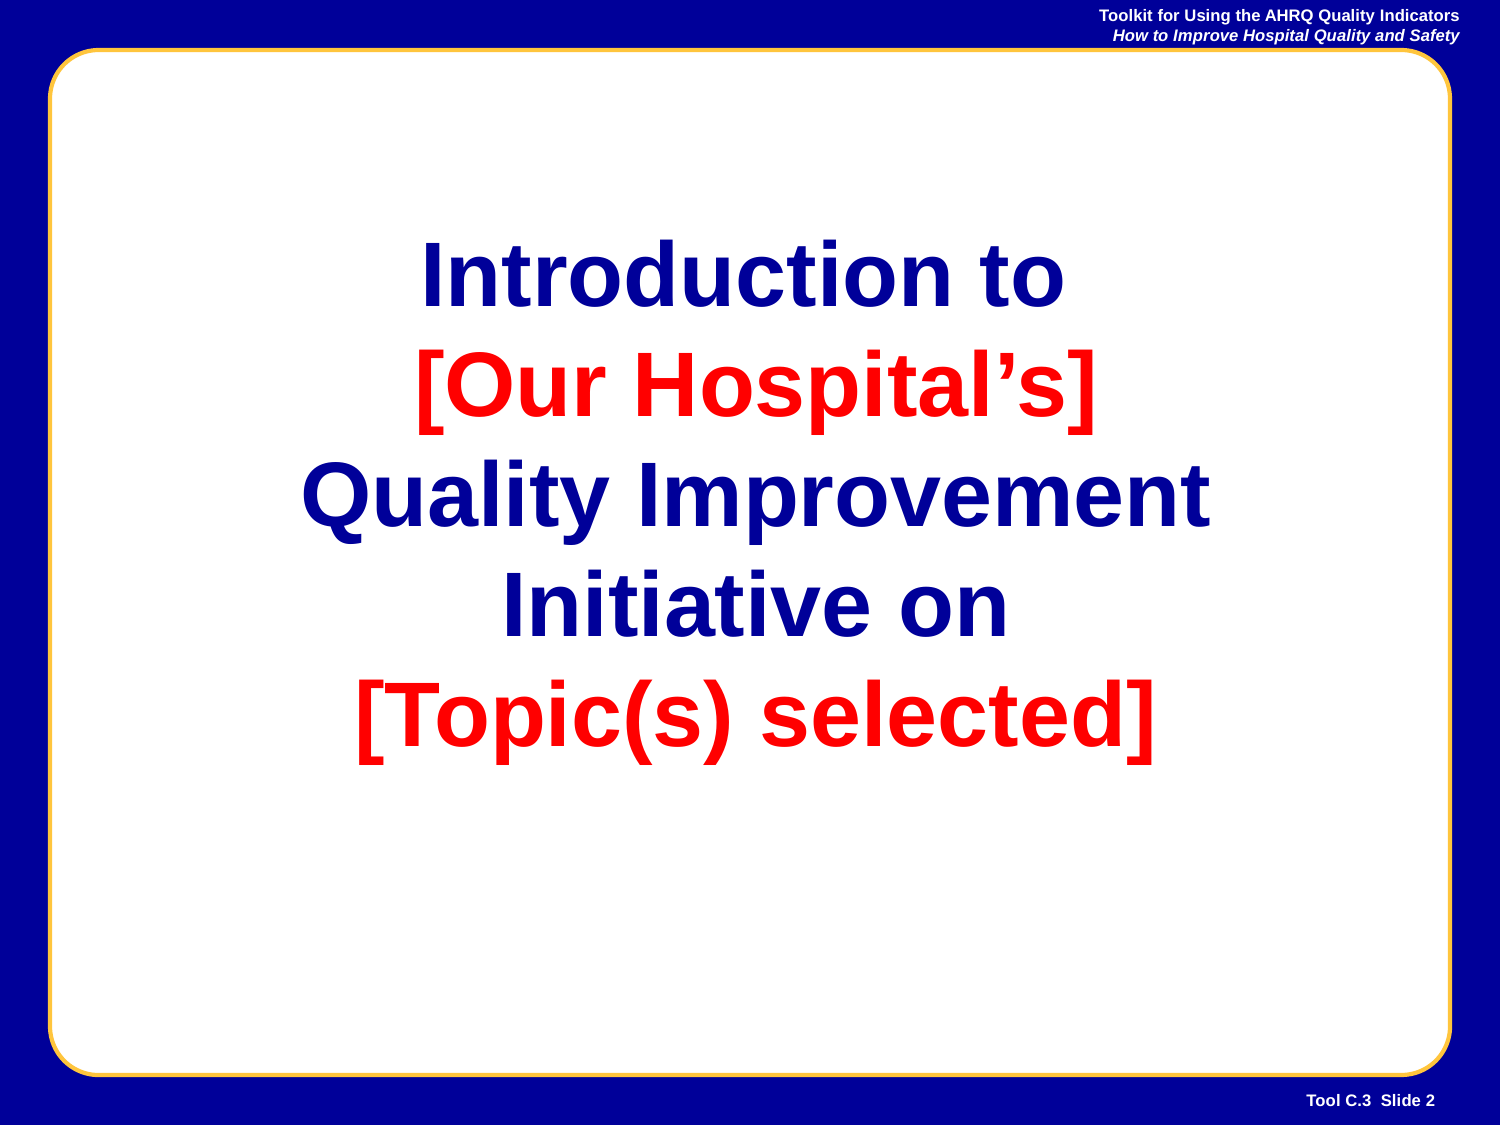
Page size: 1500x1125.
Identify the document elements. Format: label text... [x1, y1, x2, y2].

title Introduction to [Our Hospital’s] Quality Improvement Initiative on [Topic(s) selected] [99, 374, 1413, 826]
